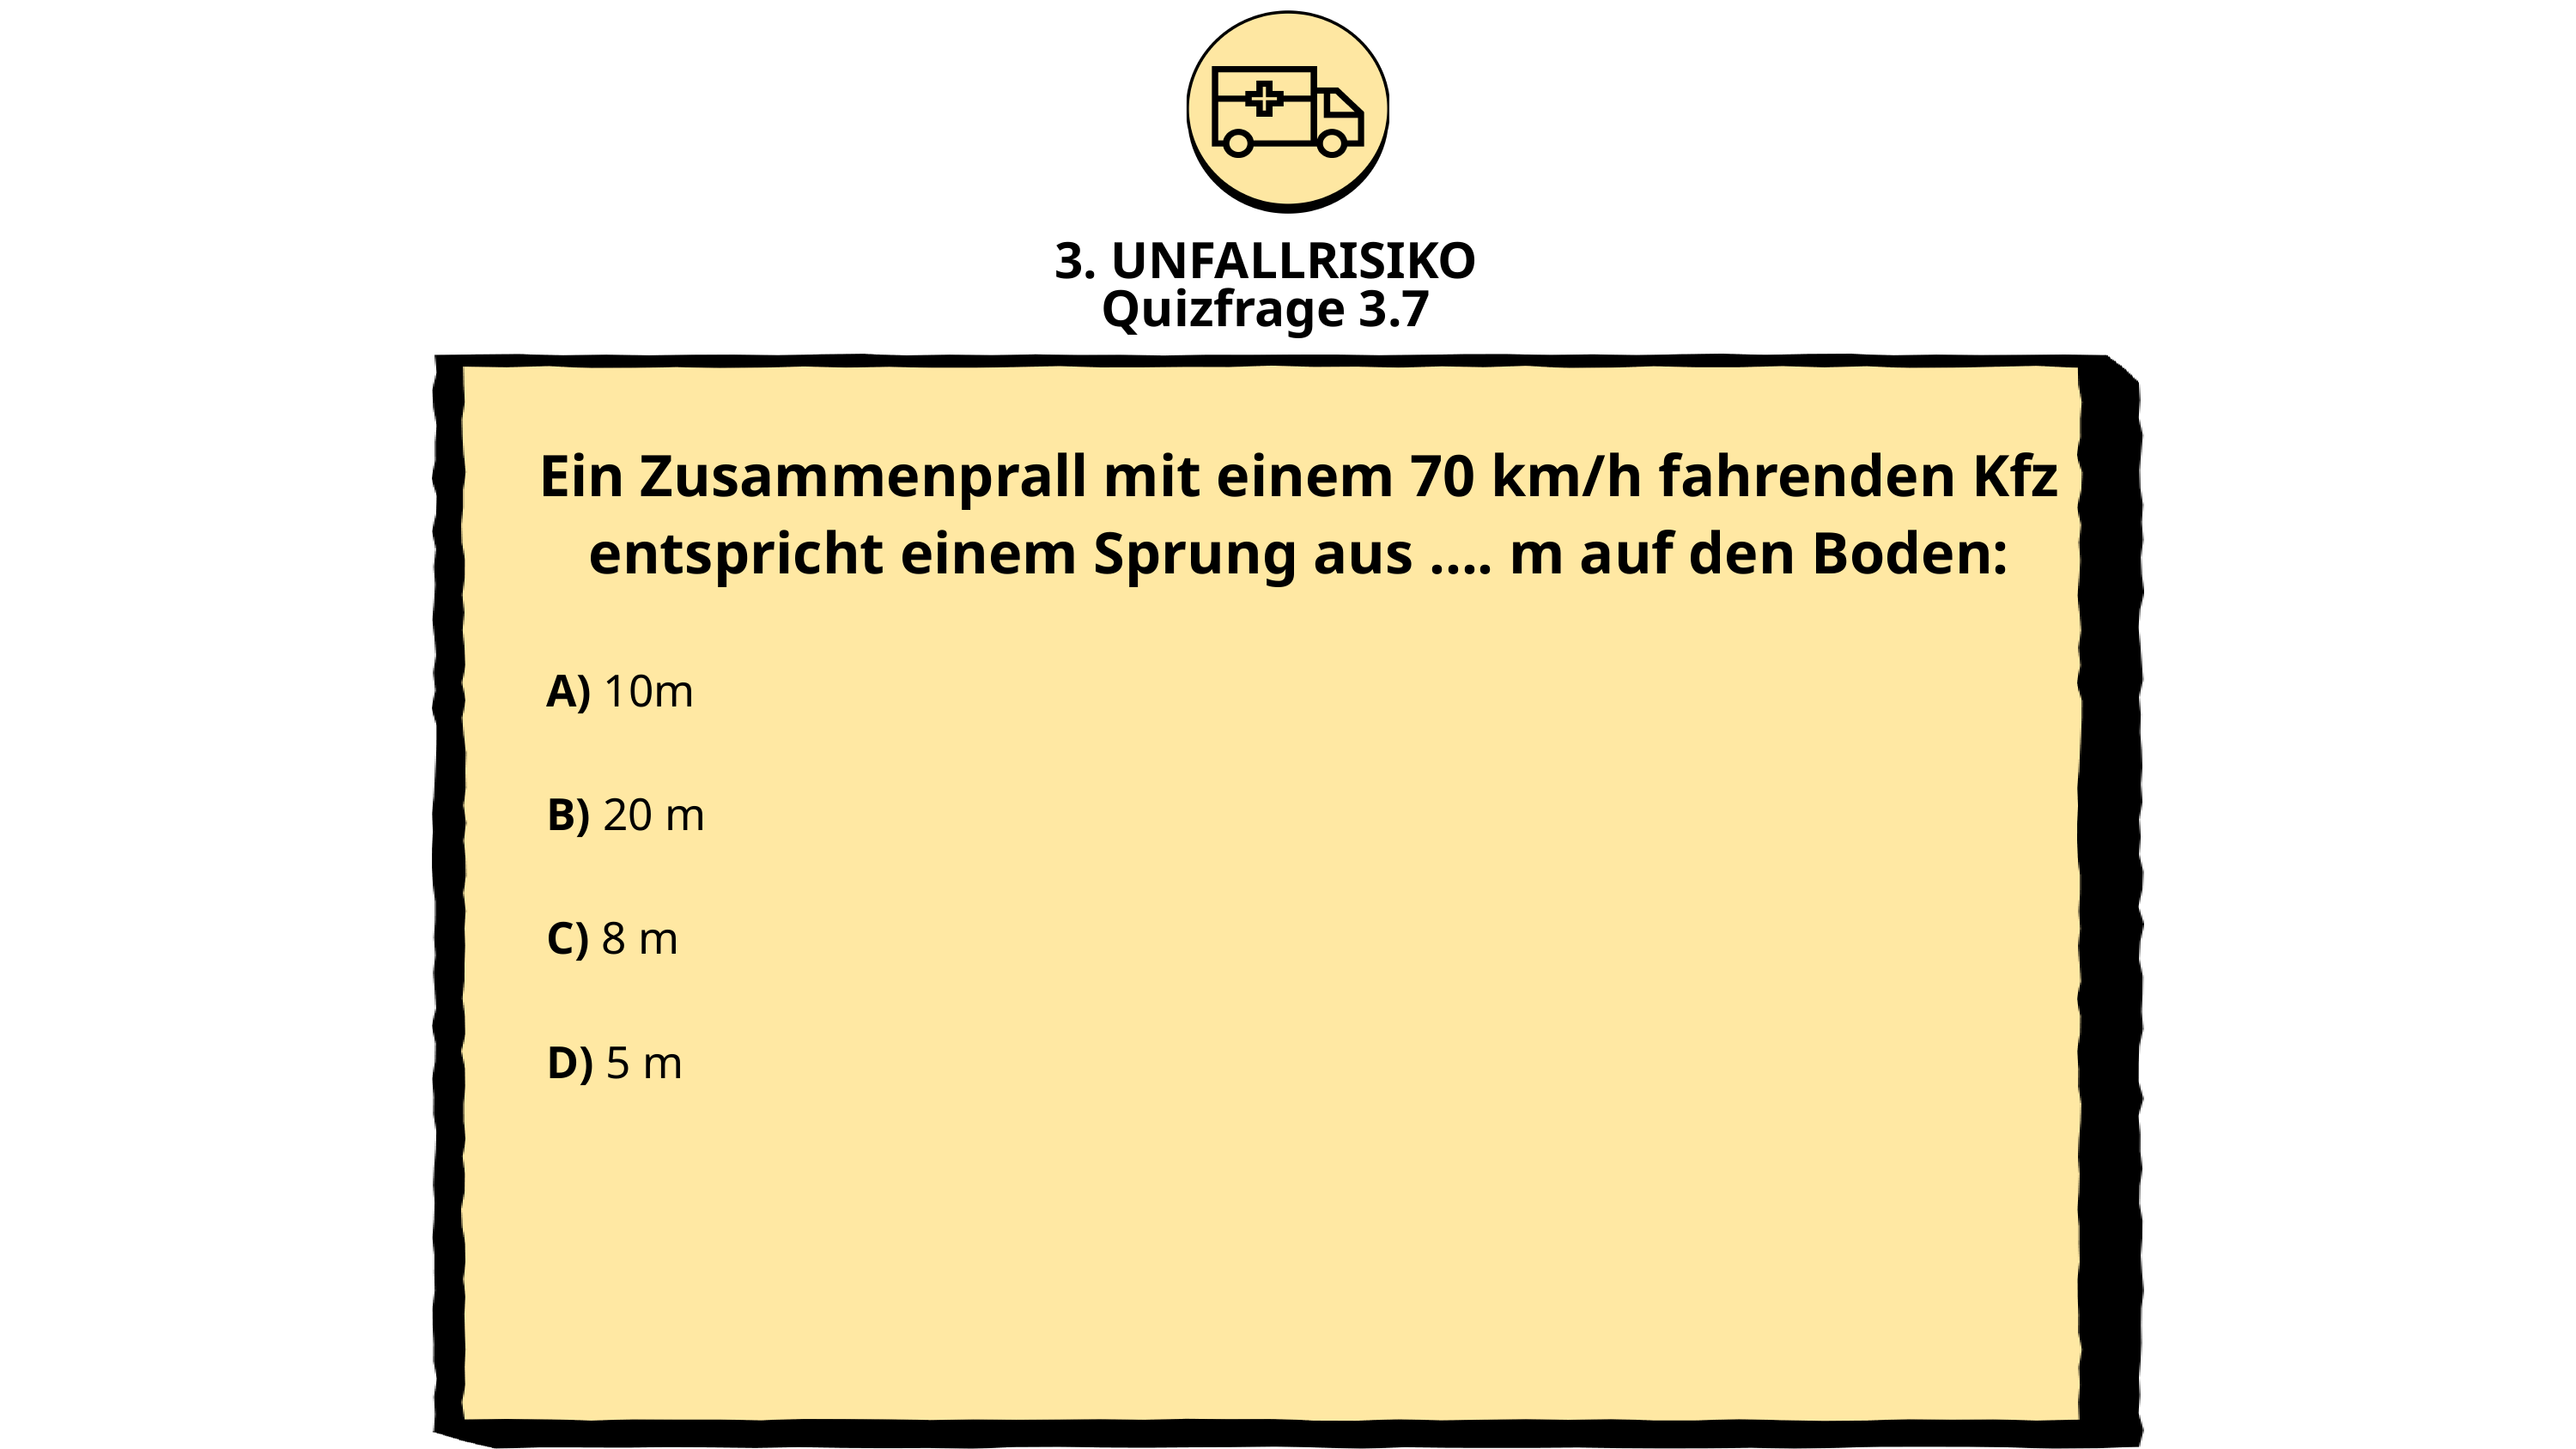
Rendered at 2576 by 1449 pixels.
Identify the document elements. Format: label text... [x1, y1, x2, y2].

text_box 3. UNFALLRISIKO Quizfrage 3.7 [927, 241, 1606, 336]
text_box [1186, 10, 1389, 214]
text_box [1212, 66, 1364, 158]
text_box [432, 353, 2144, 1449]
text_box Ein Zusammenprall mit einem 70 km/h fahrenden Kfz entspricht einem Sprung aus …. m auf den Boden: A) 10m B) 20 m C) 8 m D) 5 m [482, 430, 2117, 1088]
